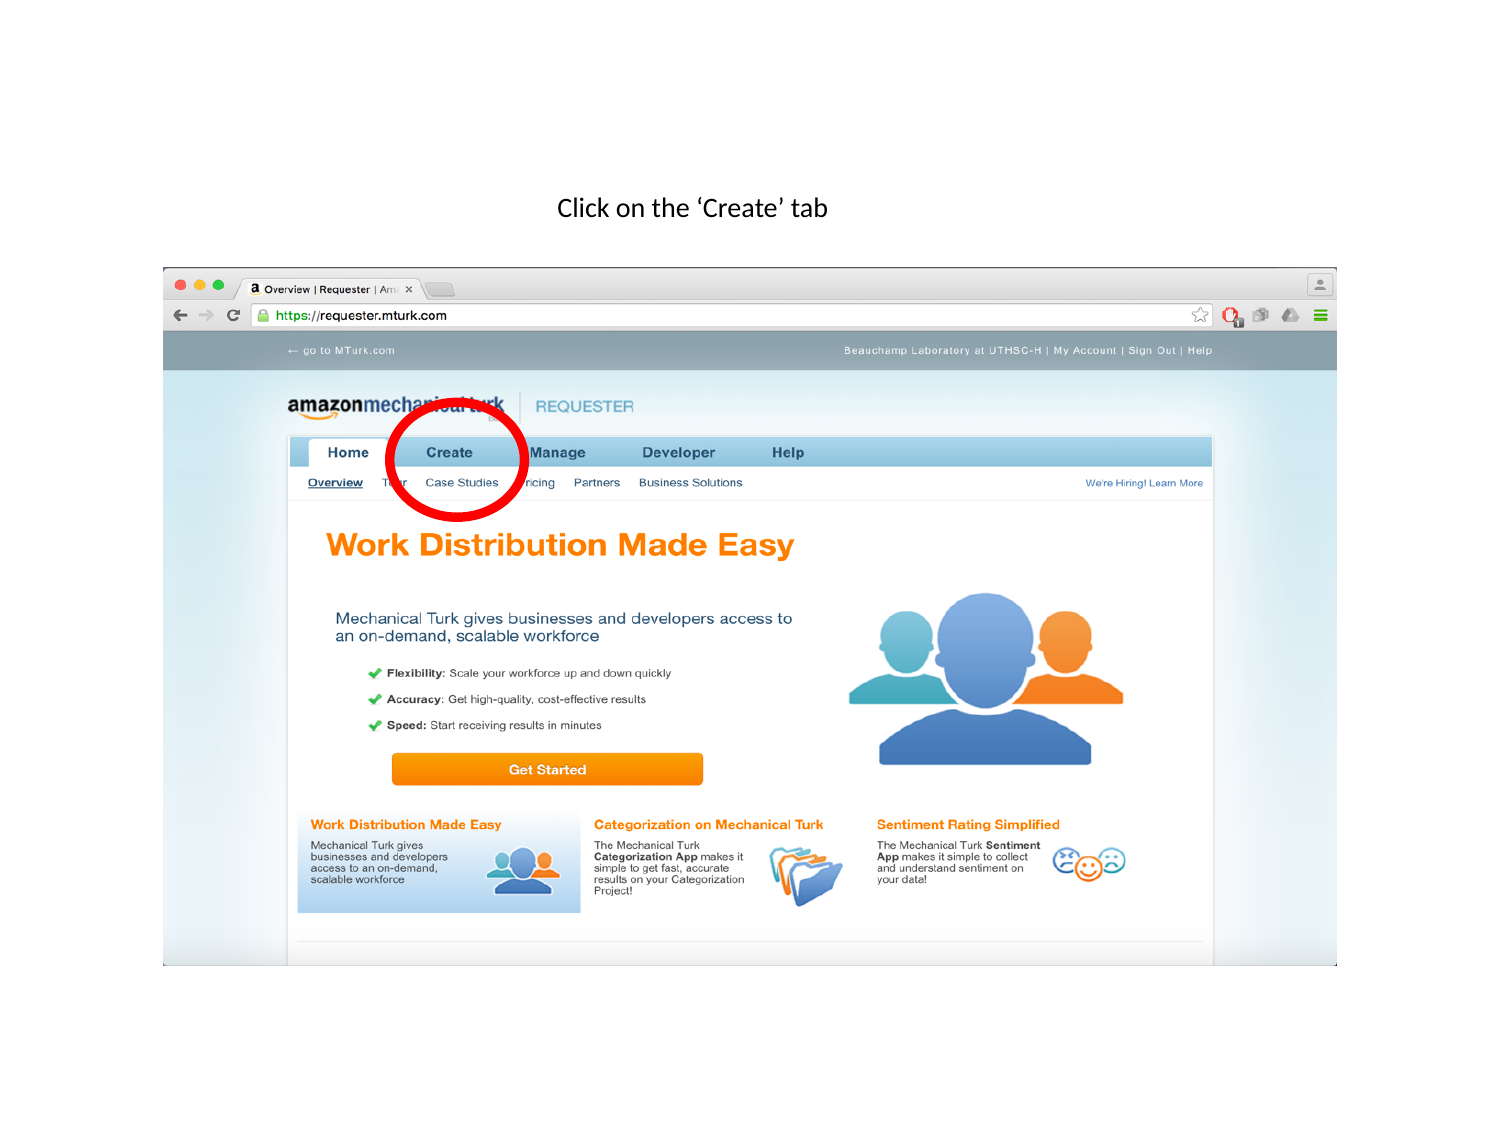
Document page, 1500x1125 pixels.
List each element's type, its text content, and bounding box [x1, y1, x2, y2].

picture [163, 267, 1337, 966]
text_box Click on the ‘Create’ tab [542, 182, 1500, 231]
